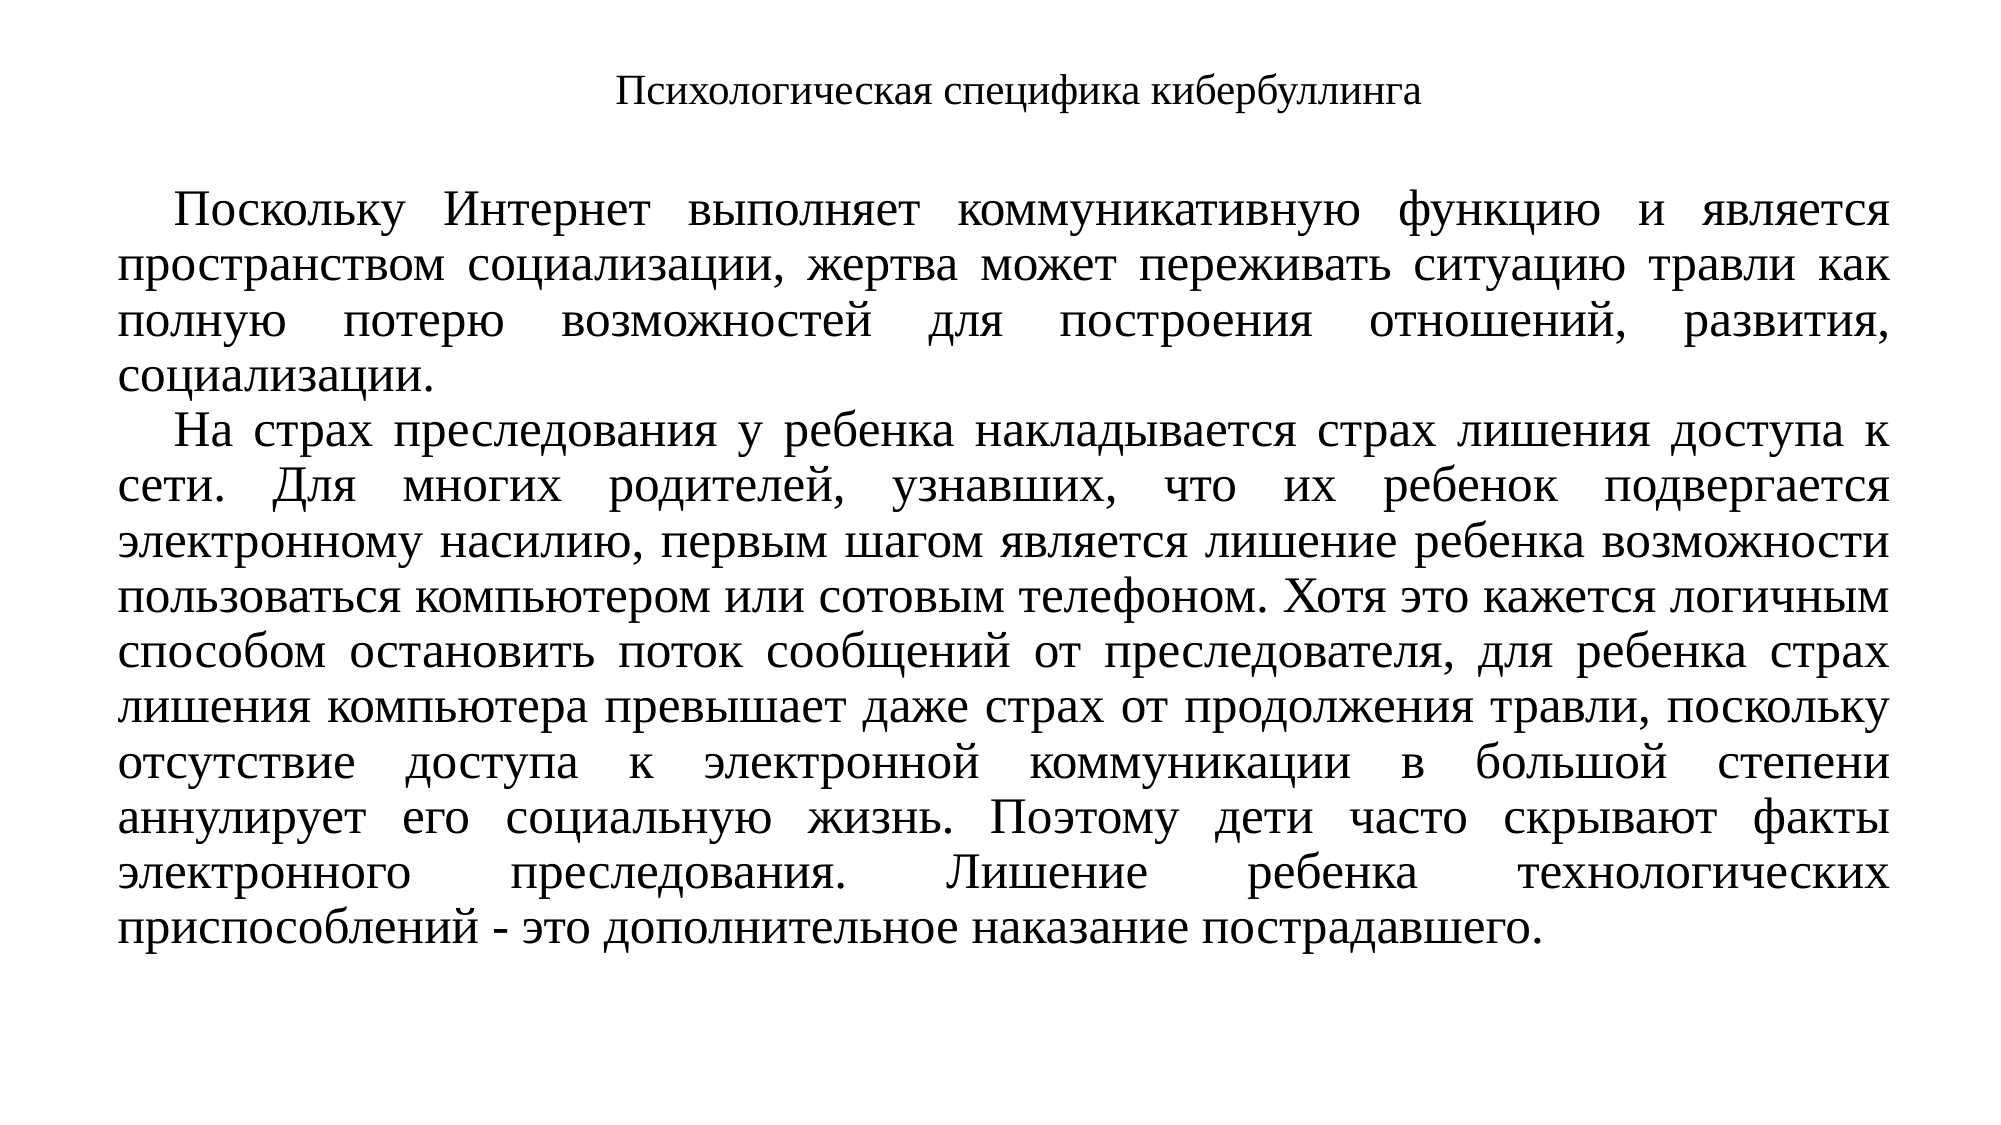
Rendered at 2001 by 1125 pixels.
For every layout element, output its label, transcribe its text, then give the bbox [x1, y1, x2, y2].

title Психологическая специфика кибербуллинга [102, 59, 1936, 122]
list Поскольку Интернет выполняет коммуникативную функцию и является пространством социализации, жертва может переживать ситуацию травли как полную потерю возможностей для построения отношений, развития, социализации. На страх преследования у ребенка накладывается страх лишения доступа к сети. Для многих родителей, узнавших, что их ребенок подвергается электронному насилию, первым шагом является лишение ребенка возможности пользоваться компьютером или сотовым телефоном. Хотя это кажется логичным способом остановить поток сообщений от преследователя, для ребенка страх лишения компьютера превышает даже страх от продолжения травли, поскольку отсутствие доступа к электронной коммуникации в большой степени аннулирует его социальную жизнь. Поэтому дети часто скрывают факты электронного преследования. Лишение ребенка технологических приспособлений - это дополнительное наказание пострадавшего. [102, 173, 1907, 1014]
